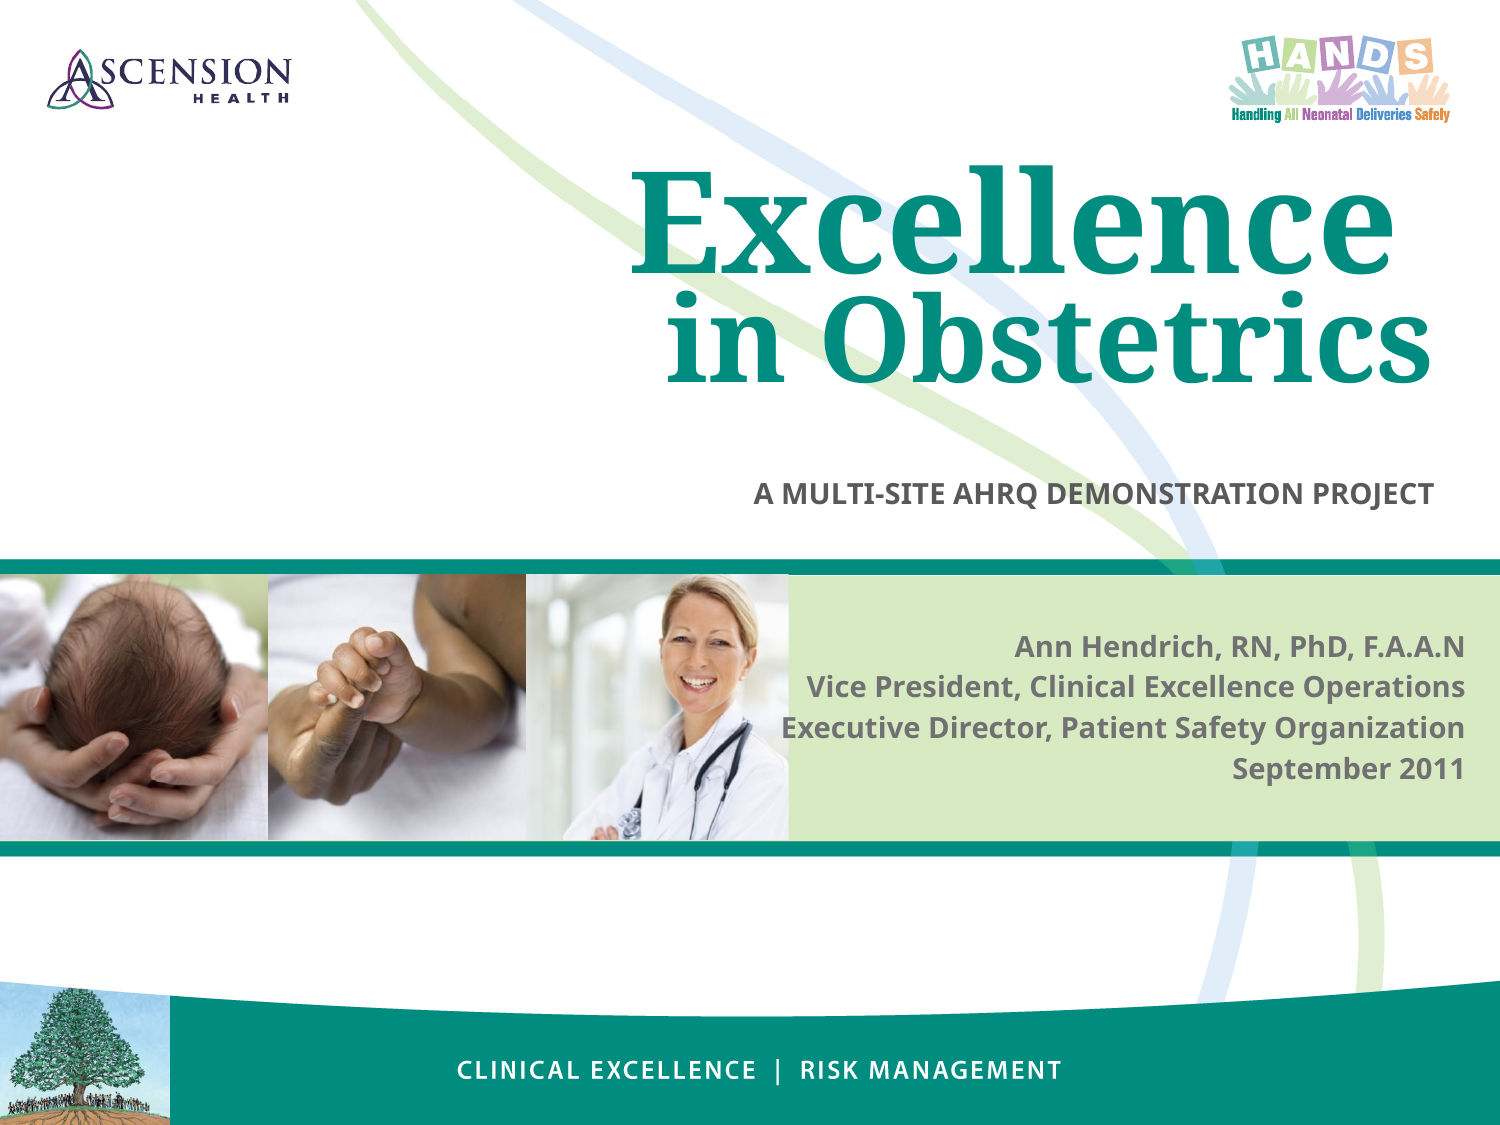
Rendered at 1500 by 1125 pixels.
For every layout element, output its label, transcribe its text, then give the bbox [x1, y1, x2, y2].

picture [0, 0, 1500, 1125]
title Excellence in Obstetrics A Multi-Site AHRQ Demonstration Project [99, 356, 1450, 457]
subtitle Ann Hendrich, RN, PhD, F.A.A.N Vice President, Clinical Excellence Operations Executive Director, Patient Safety Organization September 2011 [131, 620, 1482, 708]
